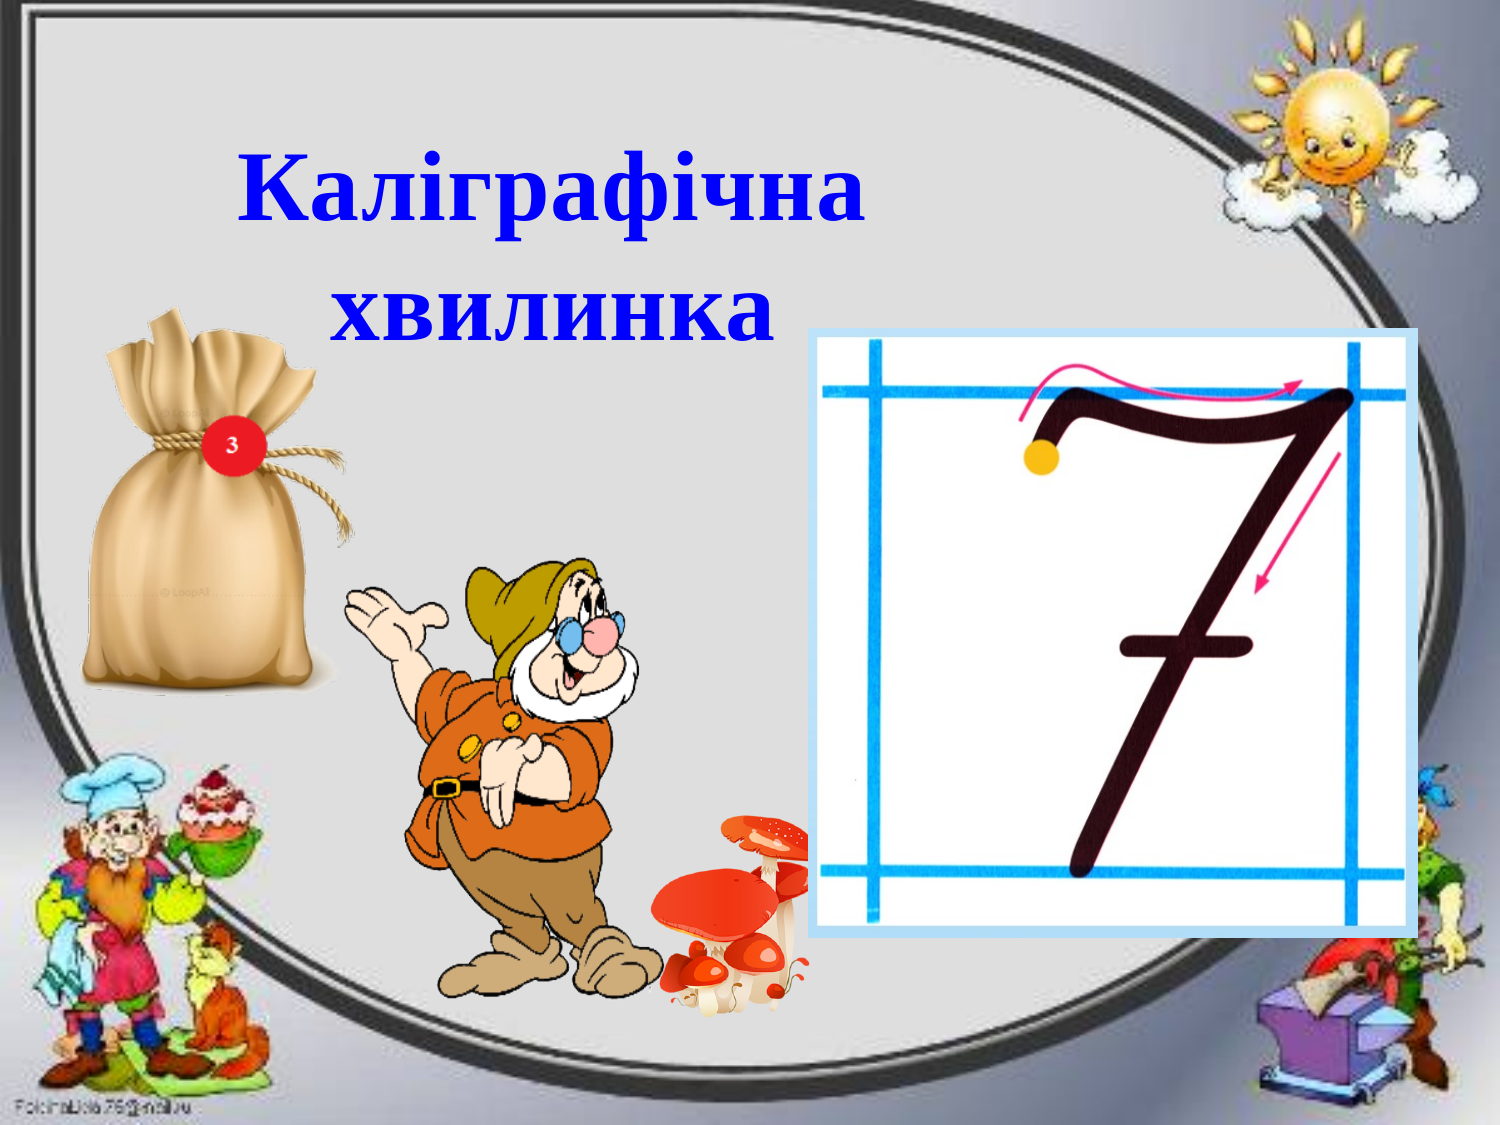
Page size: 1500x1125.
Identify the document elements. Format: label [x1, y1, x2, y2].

list [0, 0, 1500, 1125]
picture [62, 304, 1419, 1021]
